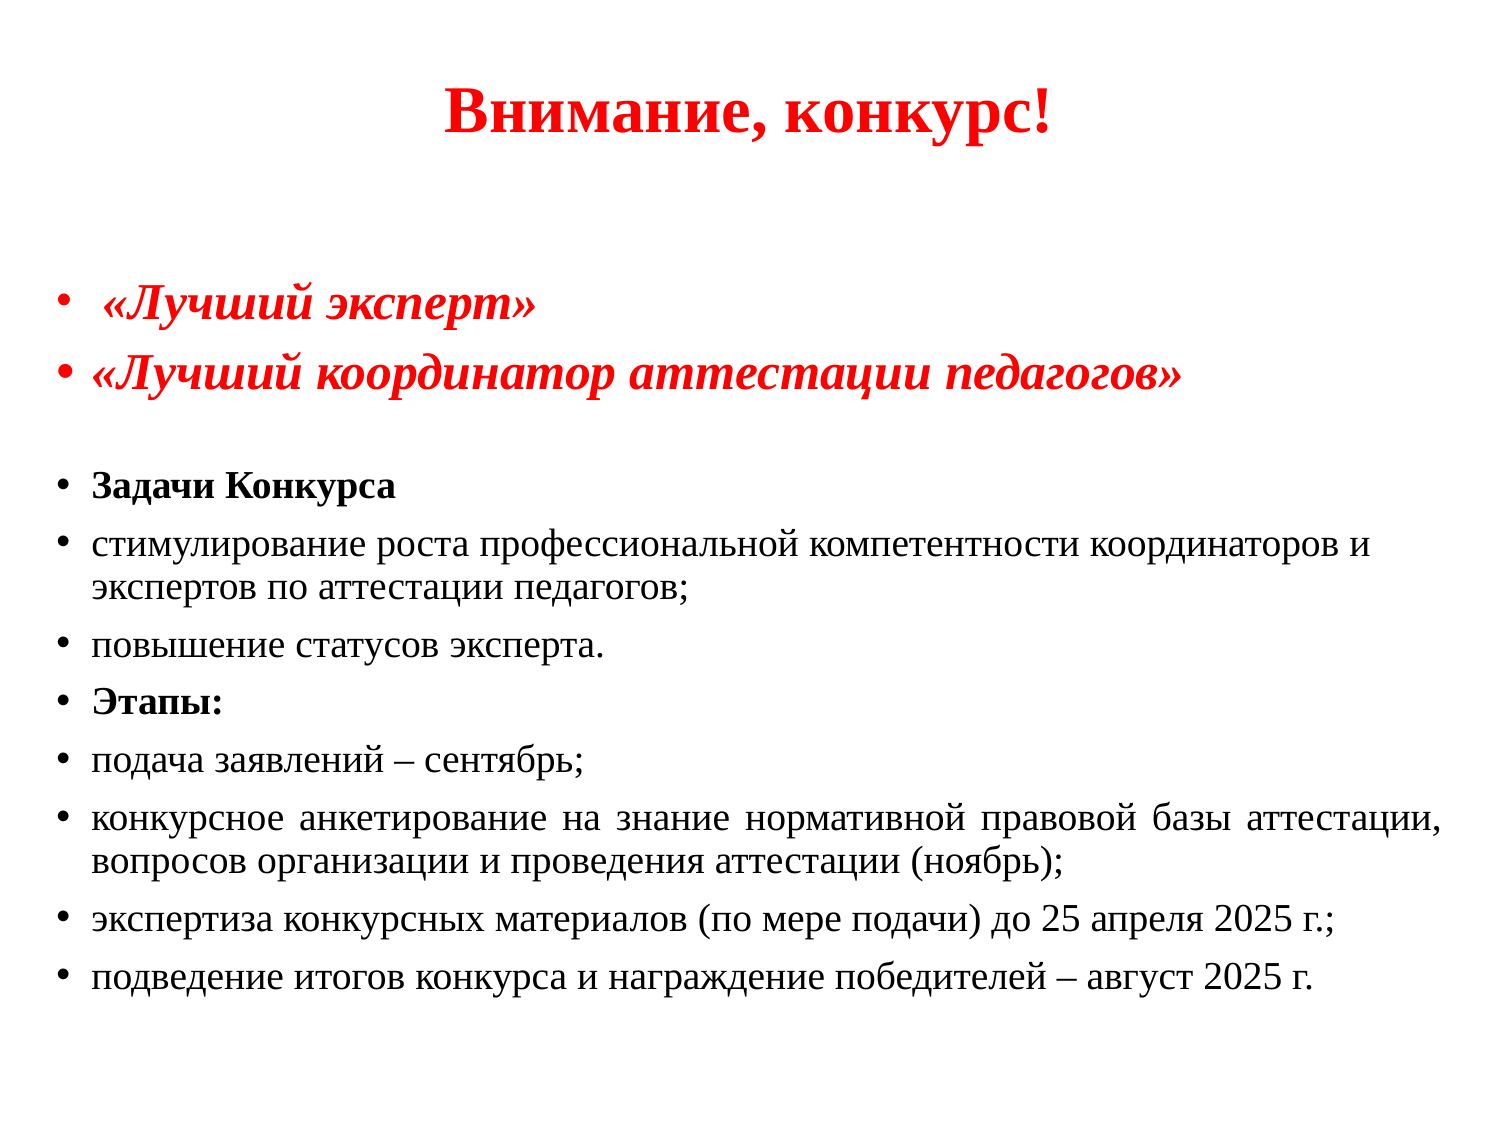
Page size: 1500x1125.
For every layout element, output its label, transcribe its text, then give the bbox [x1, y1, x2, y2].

list «Лучший эксперт» «Лучший координатор аттестации педагогов» Задачи Конкурса стимулирование роста профессиональной компетентности координаторов и экспертов по аттестации педагогов; повышение статусов эксперта. Этапы: подача заявлений – сентябрь; конкурсное анкетирование на знание нормативной правовой базы аттестации, вопросов организации и проведения аттестации (ноябрь); экспертиза конкурсных материалов (по мере подачи) до 25 апреля 2025 г.; подведение итогов конкурса и награждение победителей – август 2025 г. [41, 267, 1459, 1014]
title Внимание, конкурс! [103, 59, 1397, 161]
